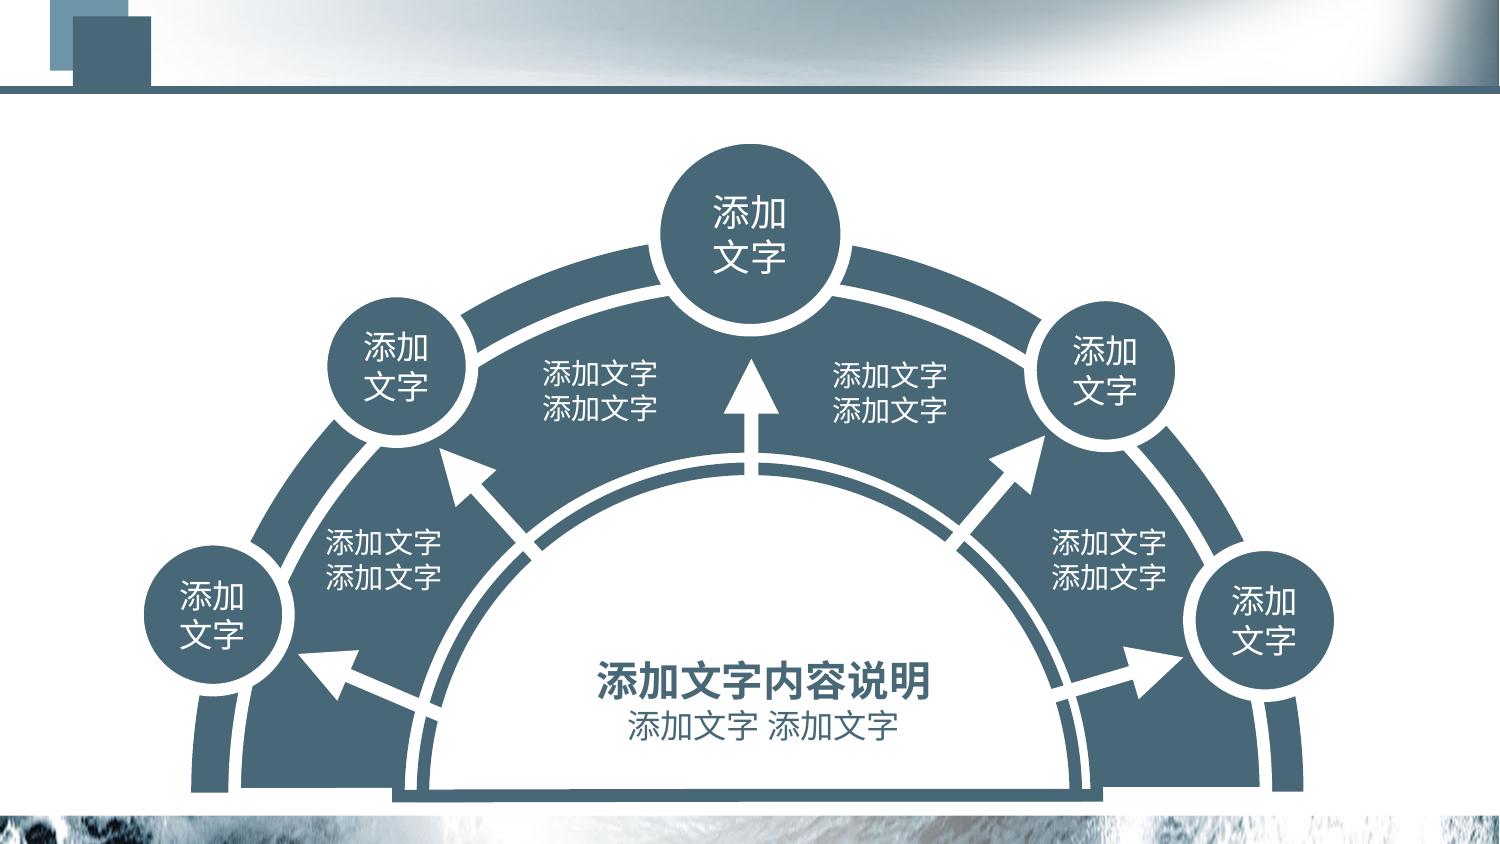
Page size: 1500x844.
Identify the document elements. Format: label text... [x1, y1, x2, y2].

picture [1097, 816, 1500, 844]
text_box 添加文字 添加文字 [274, 517, 393, 602]
text_box [297, 650, 393, 703]
text_box 添加文字 添加文字 [1101, 516, 1220, 602]
text_box [234, 602, 393, 795]
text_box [398, 446, 1097, 844]
text_box [455, 243, 670, 363]
text_box [1257, 690, 1304, 792]
text_box [1101, 602, 1266, 794]
text_box 添加 文字 [321, 290, 473, 442]
text_box [1098, 444, 1184, 516]
text_box 添加 文字 [137, 539, 289, 691]
text_box [1024, 435, 1046, 444]
text_box [191, 683, 246, 793]
text_box 添加文字 添加文字 [490, 348, 712, 433]
text_box 添加 文字 [1030, 294, 1182, 446]
text_box 添加文字 添加文字 [780, 350, 1001, 435]
picture [0, 0, 1500, 94]
text_box 添加 文字 [1189, 544, 1341, 696]
picture [0, 816, 398, 844]
text_box [1101, 646, 1184, 700]
text_box [316, 289, 1085, 517]
text_box 添加 文字 [654, 137, 847, 331]
text_box [247, 415, 377, 568]
text_box [723, 358, 779, 444]
text_box [1127, 421, 1247, 558]
text_box [831, 244, 1047, 364]
